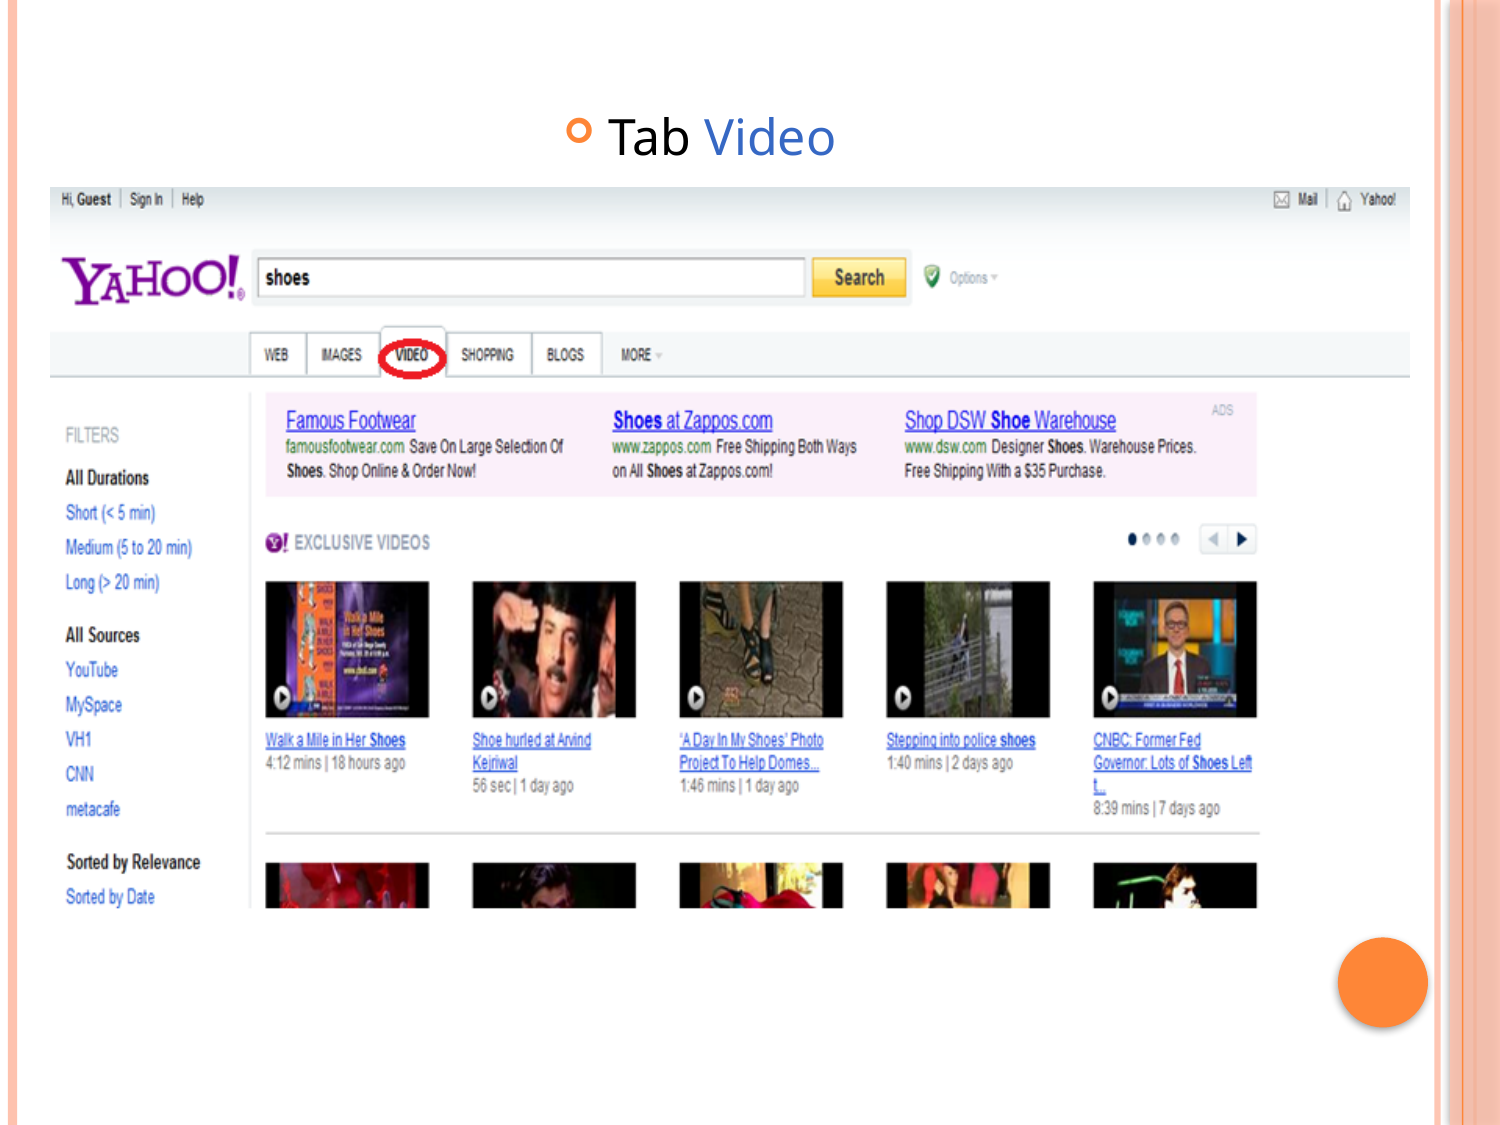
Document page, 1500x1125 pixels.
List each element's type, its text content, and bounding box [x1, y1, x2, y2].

list Tab Video [87, 24, 1313, 184]
picture [49, 186, 1410, 921]
